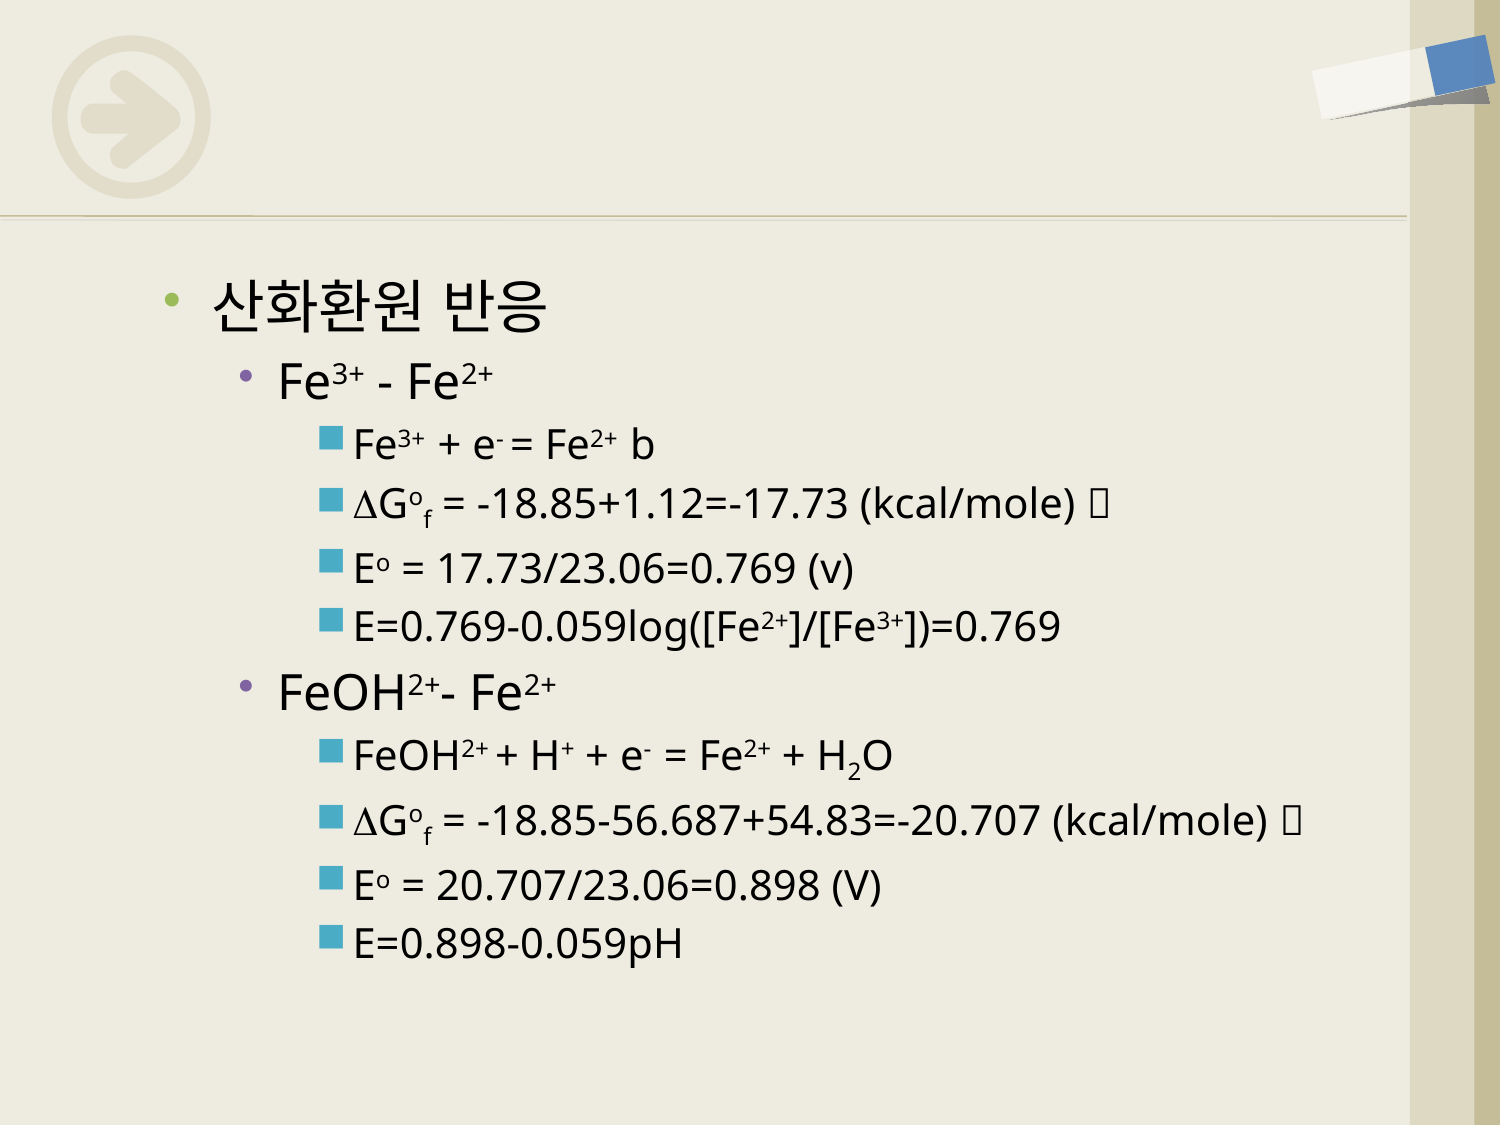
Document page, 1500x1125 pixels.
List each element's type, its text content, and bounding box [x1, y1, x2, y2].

list 산화환원 반응 Fe3+ - Fe2+ Fe3+ + e- = Fe2+ b DGof = -18.85+1.12=-17.73 (kcal/mole)  Eo = 17.73/23.06=0.769 (v) E=0.769-0.059log([Fe2+]/[Fe3+])=0.769 FeOH2+- Fe2+ FeOH2+ + H+ + e- = Fe2+ + H2O DGof = -18.85-56.687+54.83=-20.707 (kcal/mole)  Eo = 20.707/23.06=0.898 (V) E=0.898-0.059pH [75, 262, 1406, 1005]
